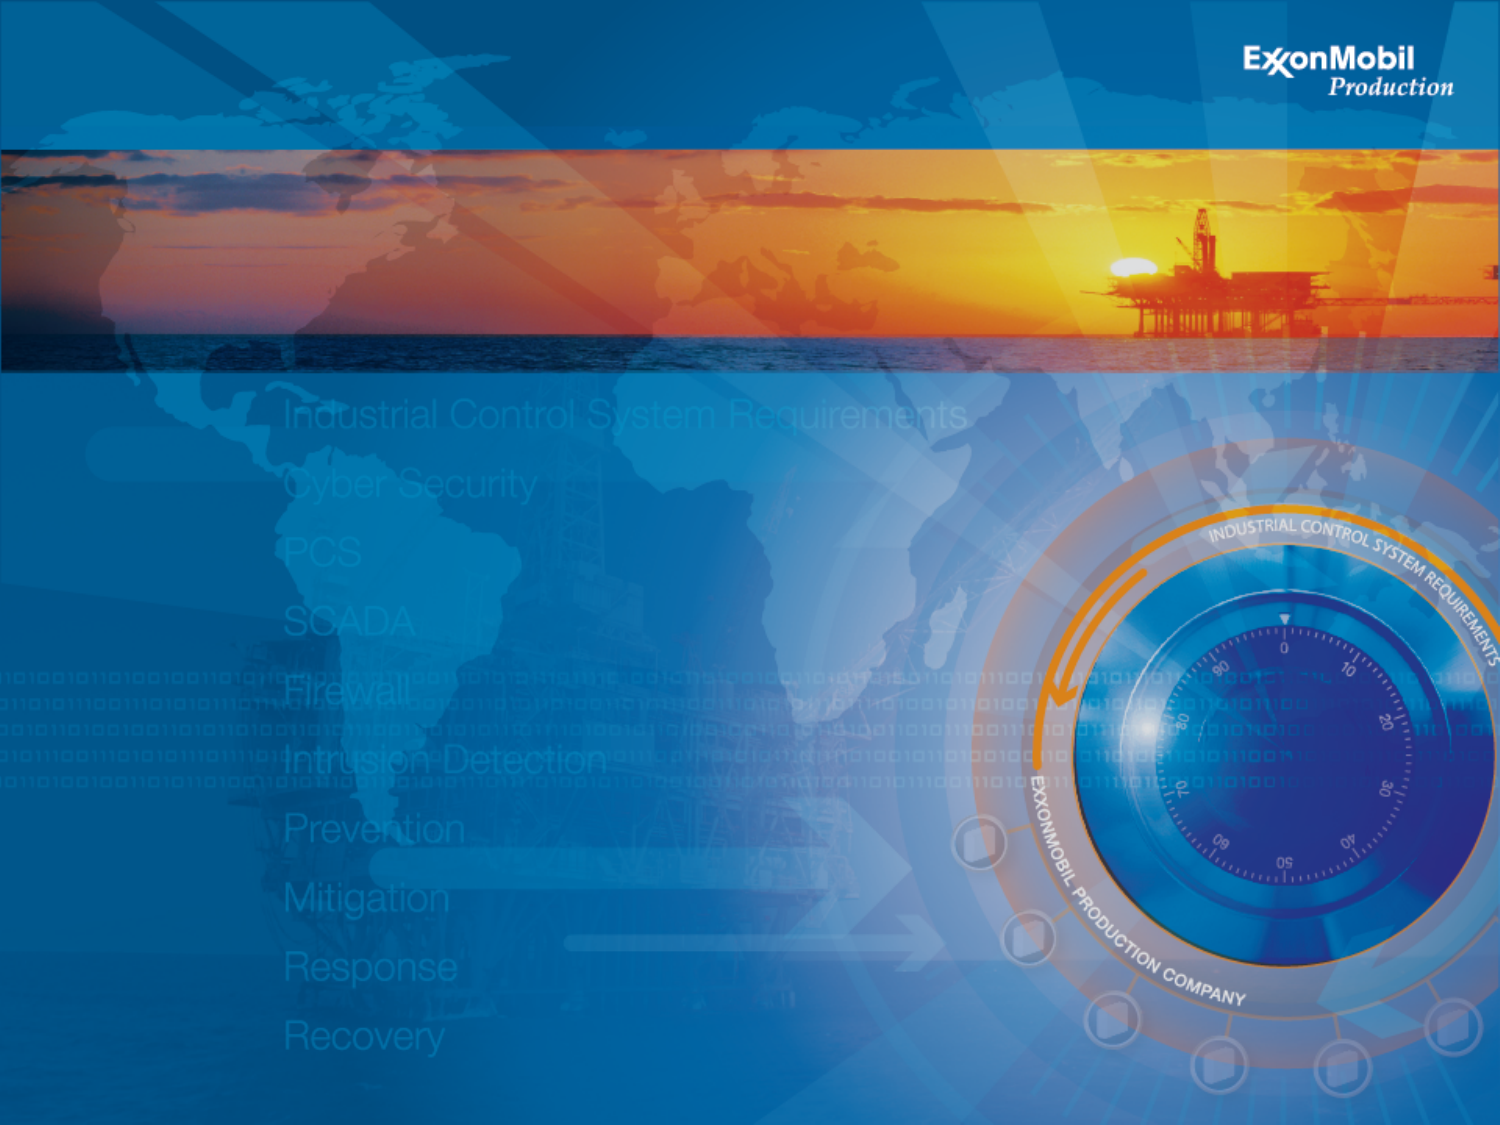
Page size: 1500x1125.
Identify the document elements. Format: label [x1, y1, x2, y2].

picture [0, 0, 1500, 1125]
text_box [62, 352, 1450, 621]
text_box [62, 689, 1450, 838]
